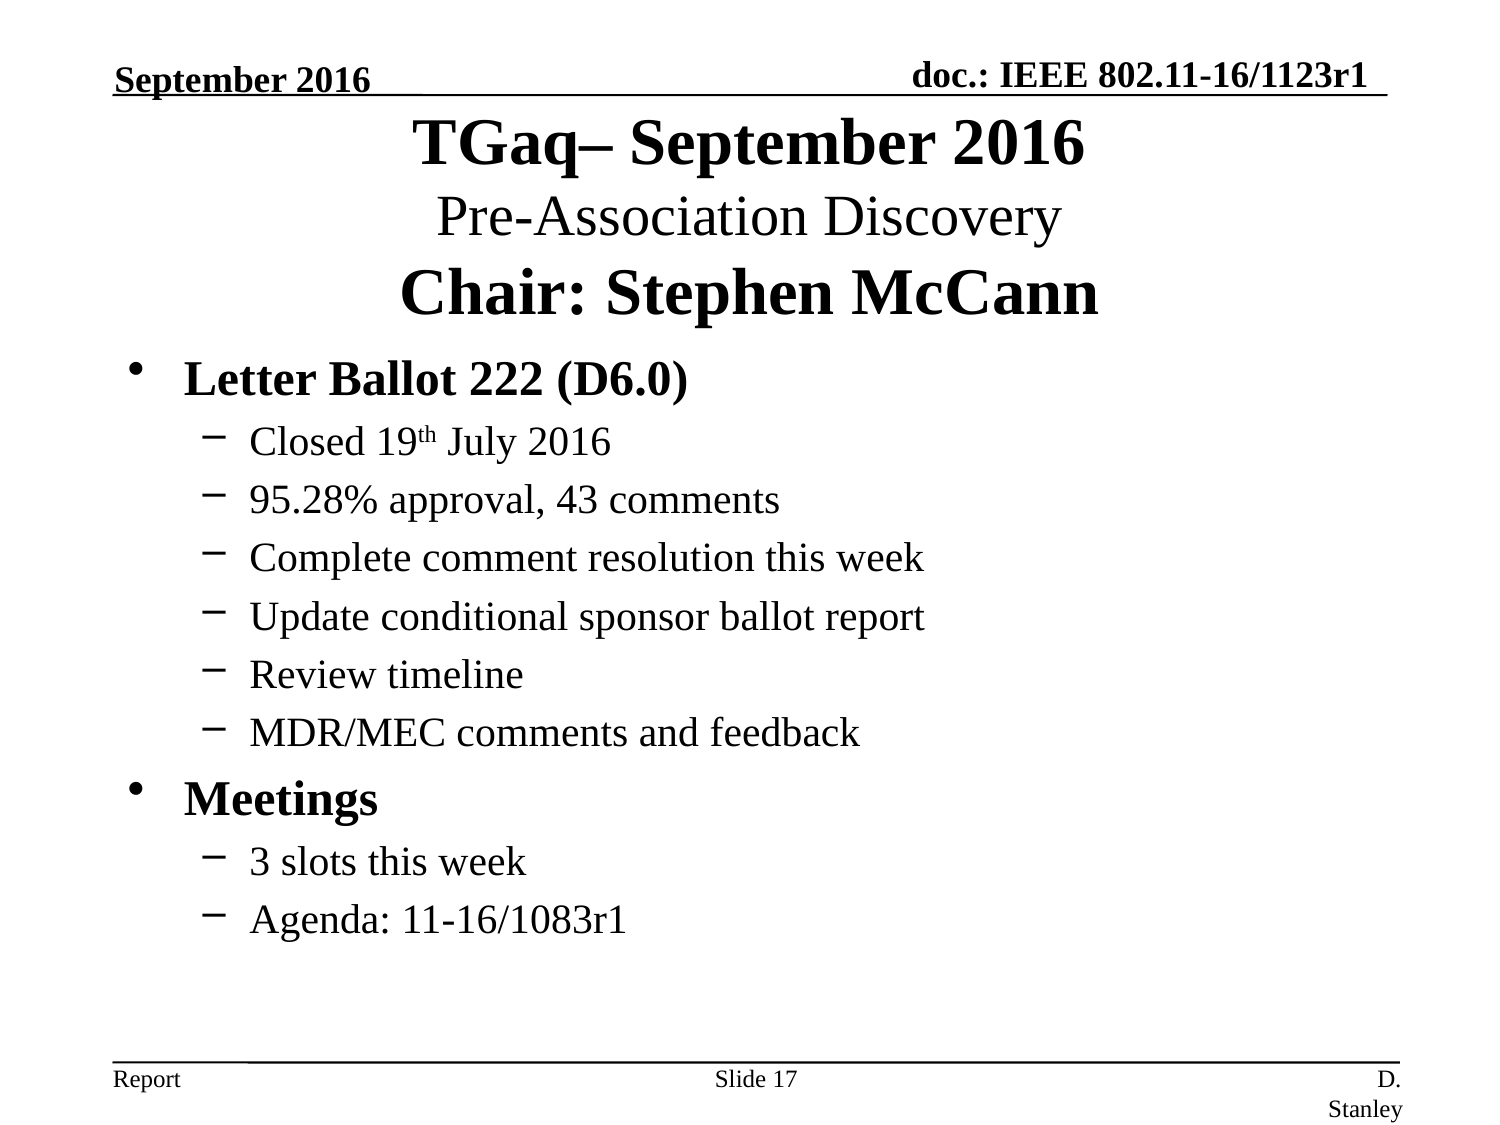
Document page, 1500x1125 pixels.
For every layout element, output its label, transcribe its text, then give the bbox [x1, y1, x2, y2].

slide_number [114, 54, 374, 101]
list Letter Ballot 222 (D6.0) Closed 19th July 2016 95.28% approval, 43 comments Complete comment resolution this week Update conditional sponsor ballot report Review timeline MDR/MEC comments and feedback Meetings 3 slots this week Agenda: 11-16/1083r1 [112, 337, 1388, 1038]
slide_number Slide 17 [712, 1062, 800, 1093]
footer D. Stanley, HP Enterprise [1325, 1062, 1402, 1093]
title TGaq– September 2016 Pre-Association Discovery Chair: Stephen McCann [112, 125, 1388, 300]
